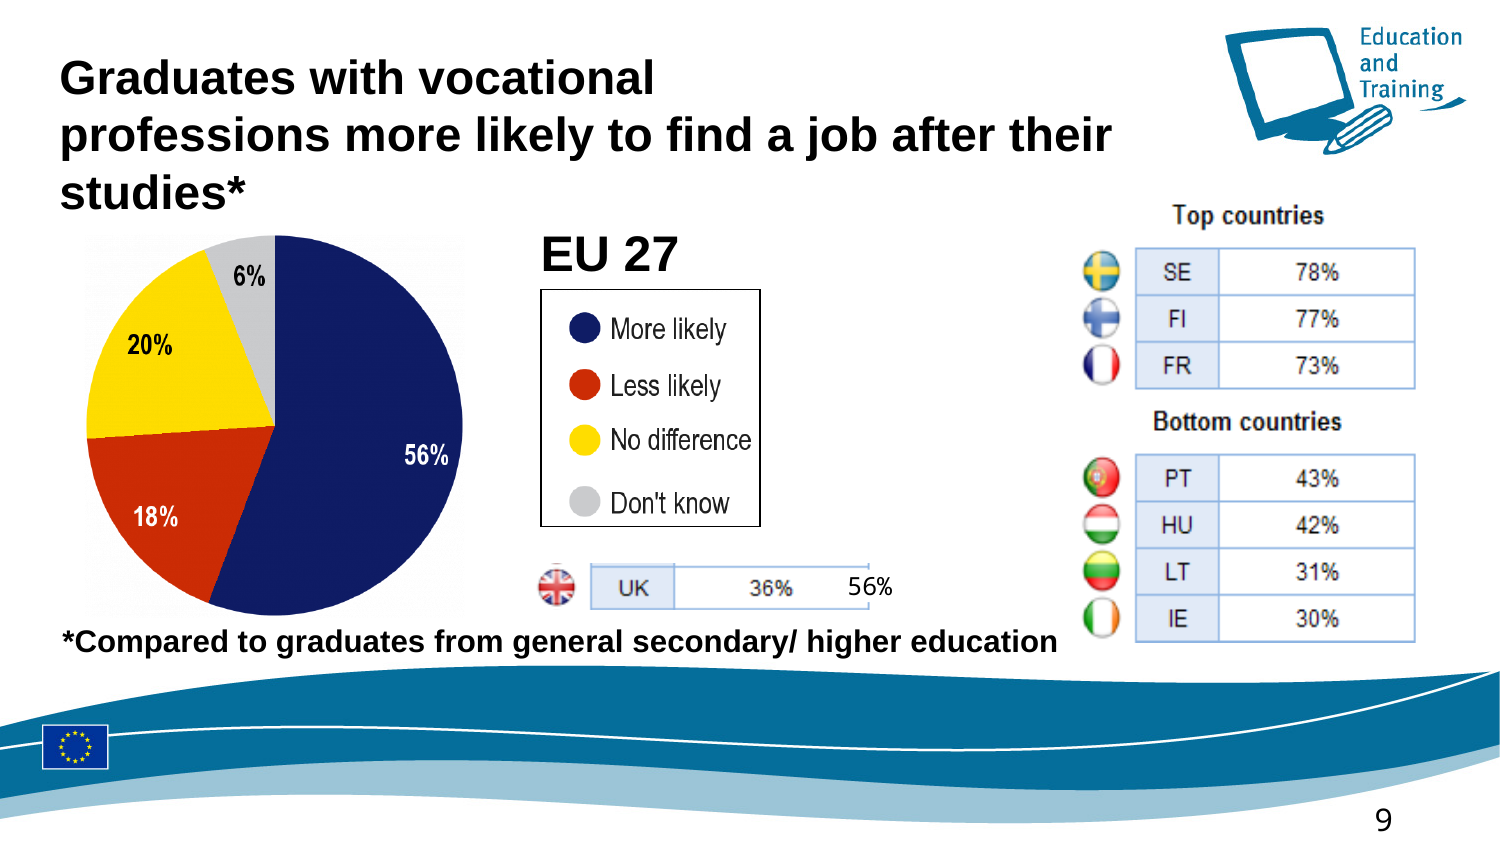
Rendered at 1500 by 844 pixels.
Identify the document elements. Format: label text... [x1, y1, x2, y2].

picture [0, 745, 1500, 844]
text_box EU 27 [529, 215, 780, 300]
text_box *Compared to graduates from general secondary/ higher education [51, 615, 1448, 664]
text_box 56% [877, 569, 950, 603]
title Graduates with vocational professions more likely to find a job after their studies* [48, 40, 1189, 139]
picture [0, 0, 1500, 770]
